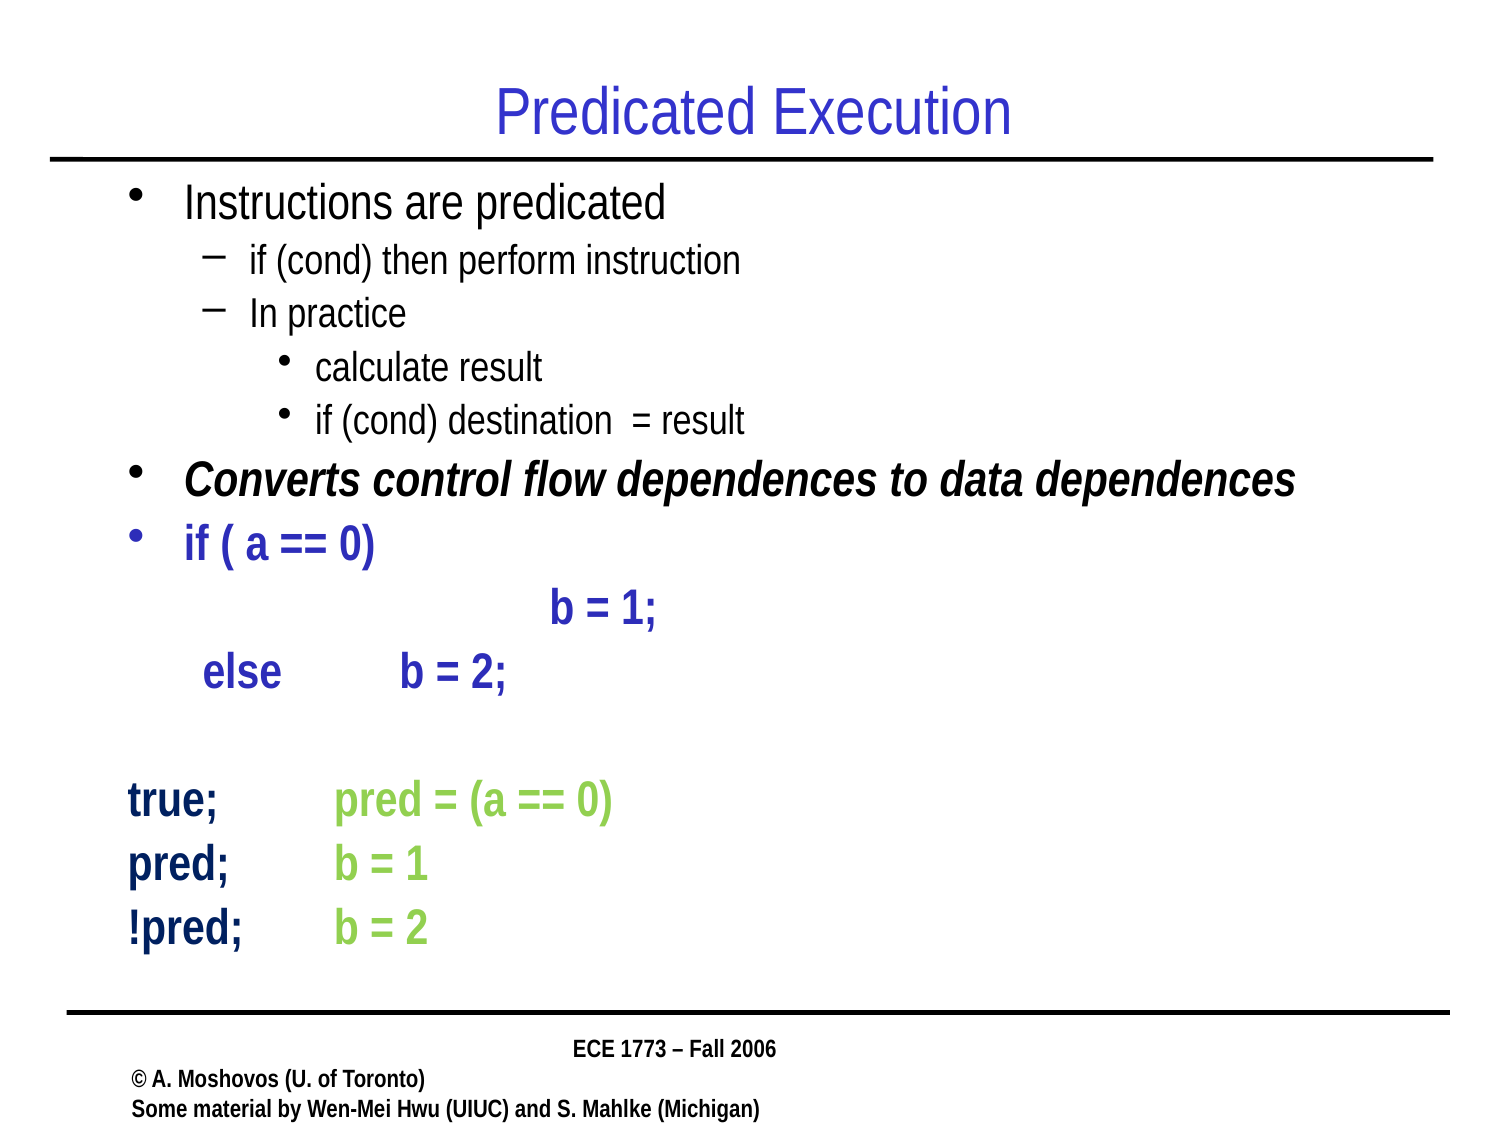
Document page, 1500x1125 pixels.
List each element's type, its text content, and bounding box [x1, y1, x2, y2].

title Predicated Execution [116, 65, 1392, 151]
footer ECE 1773 – Fall 2006 © A. Moshovos (U. of Toronto) Some material by Wen-Mei Hwu (UIUC) and S. Mahlke (Michigan) [116, 1024, 1234, 1101]
list Instructions are predicated if (cond) then perform instruction In practice calculate result if (cond) destination = result Converts control flow dependences to data dependences if ( a == 0) b = 1; else b = 2; true; pred = (a == 0) pred; b = 1 !pred; b = 2 [112, 168, 1388, 1001]
